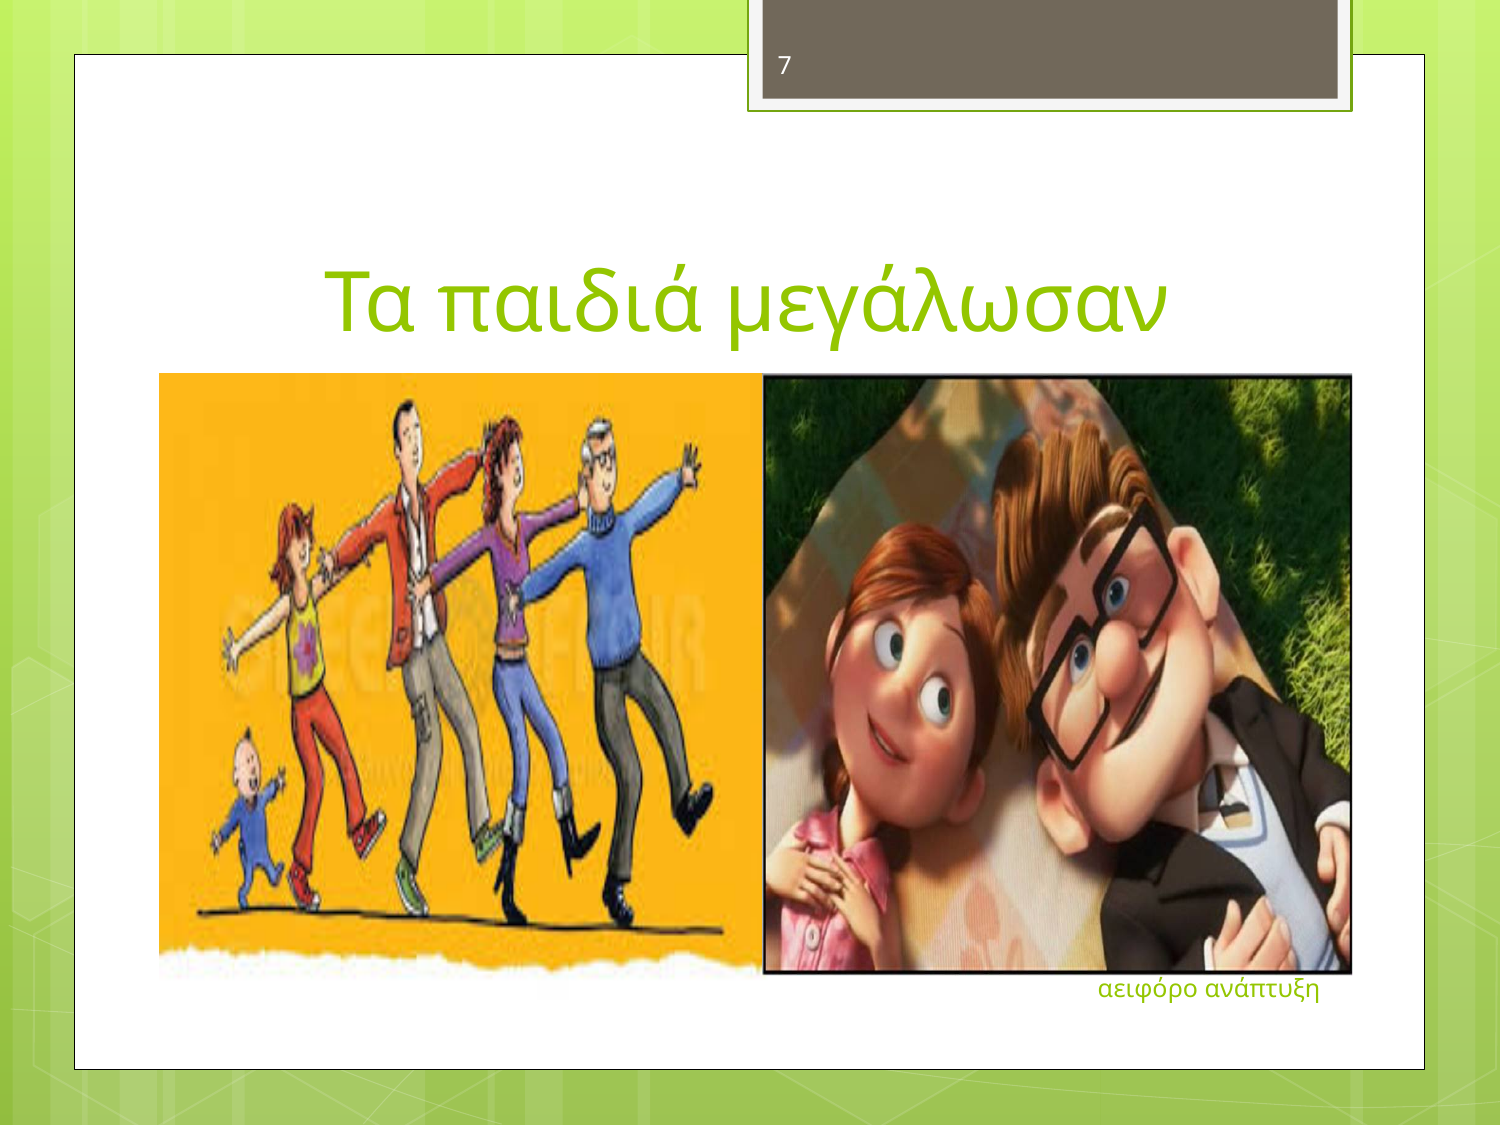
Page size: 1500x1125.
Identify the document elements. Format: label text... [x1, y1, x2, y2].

footer αειφόρο ανάπτυξη [761, 986, 1336, 1020]
slide_number 7 [762, 36, 982, 97]
title Τα παιδιά μεγάλωσαν [171, 168, 1324, 357]
picture [159, 373, 1353, 1000]
